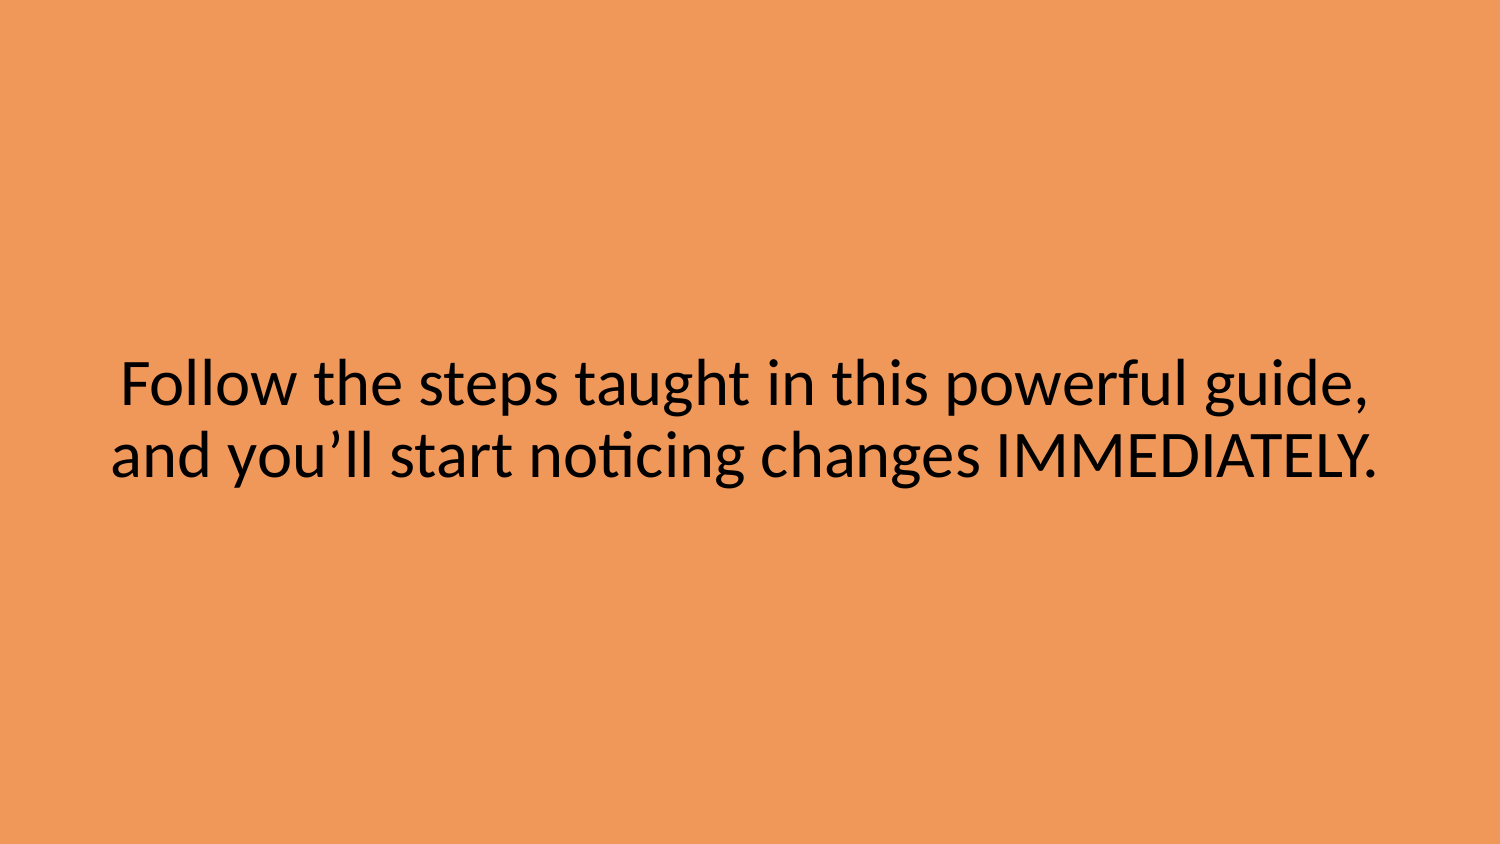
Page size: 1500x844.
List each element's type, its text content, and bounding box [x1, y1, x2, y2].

list Follow the steps taught in this powerful guide, and you’ll start noticing changes IMMEDIATELY. [94, 340, 1398, 483]
